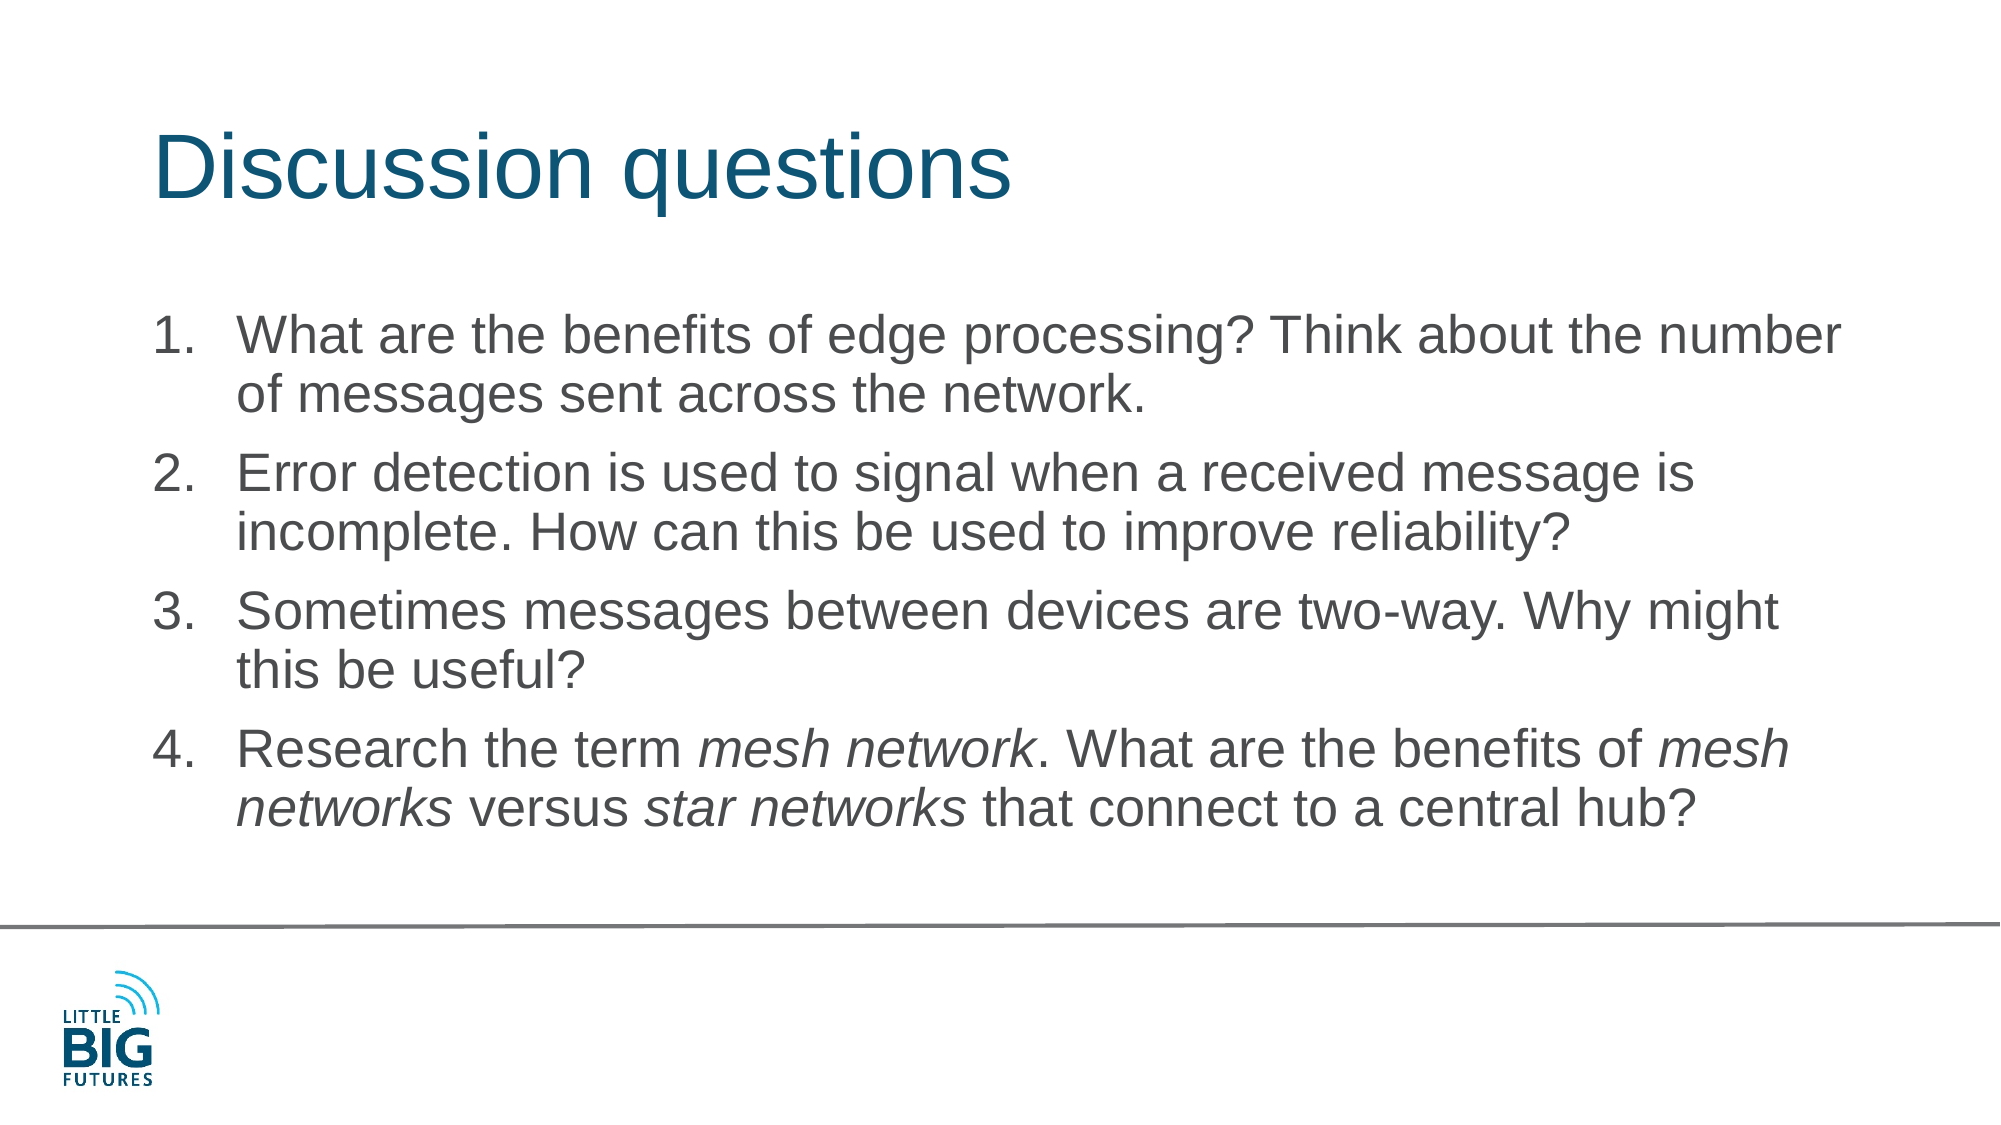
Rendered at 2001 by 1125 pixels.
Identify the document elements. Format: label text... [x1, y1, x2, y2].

picture [27, 938, 196, 1118]
title Discussion questions [137, 59, 1863, 278]
list What are the benefits of edge processing? Think about the number of messages sent across the network. Error detection is used to signal when a received message is incomplete. How can this be used to improve reliability? Sometimes messages between devices are two-way. Why might this be useful? Research the term mesh network. What are the benefits of mesh networks versus star networks that connect to a central hub? [137, 299, 1863, 1014]
